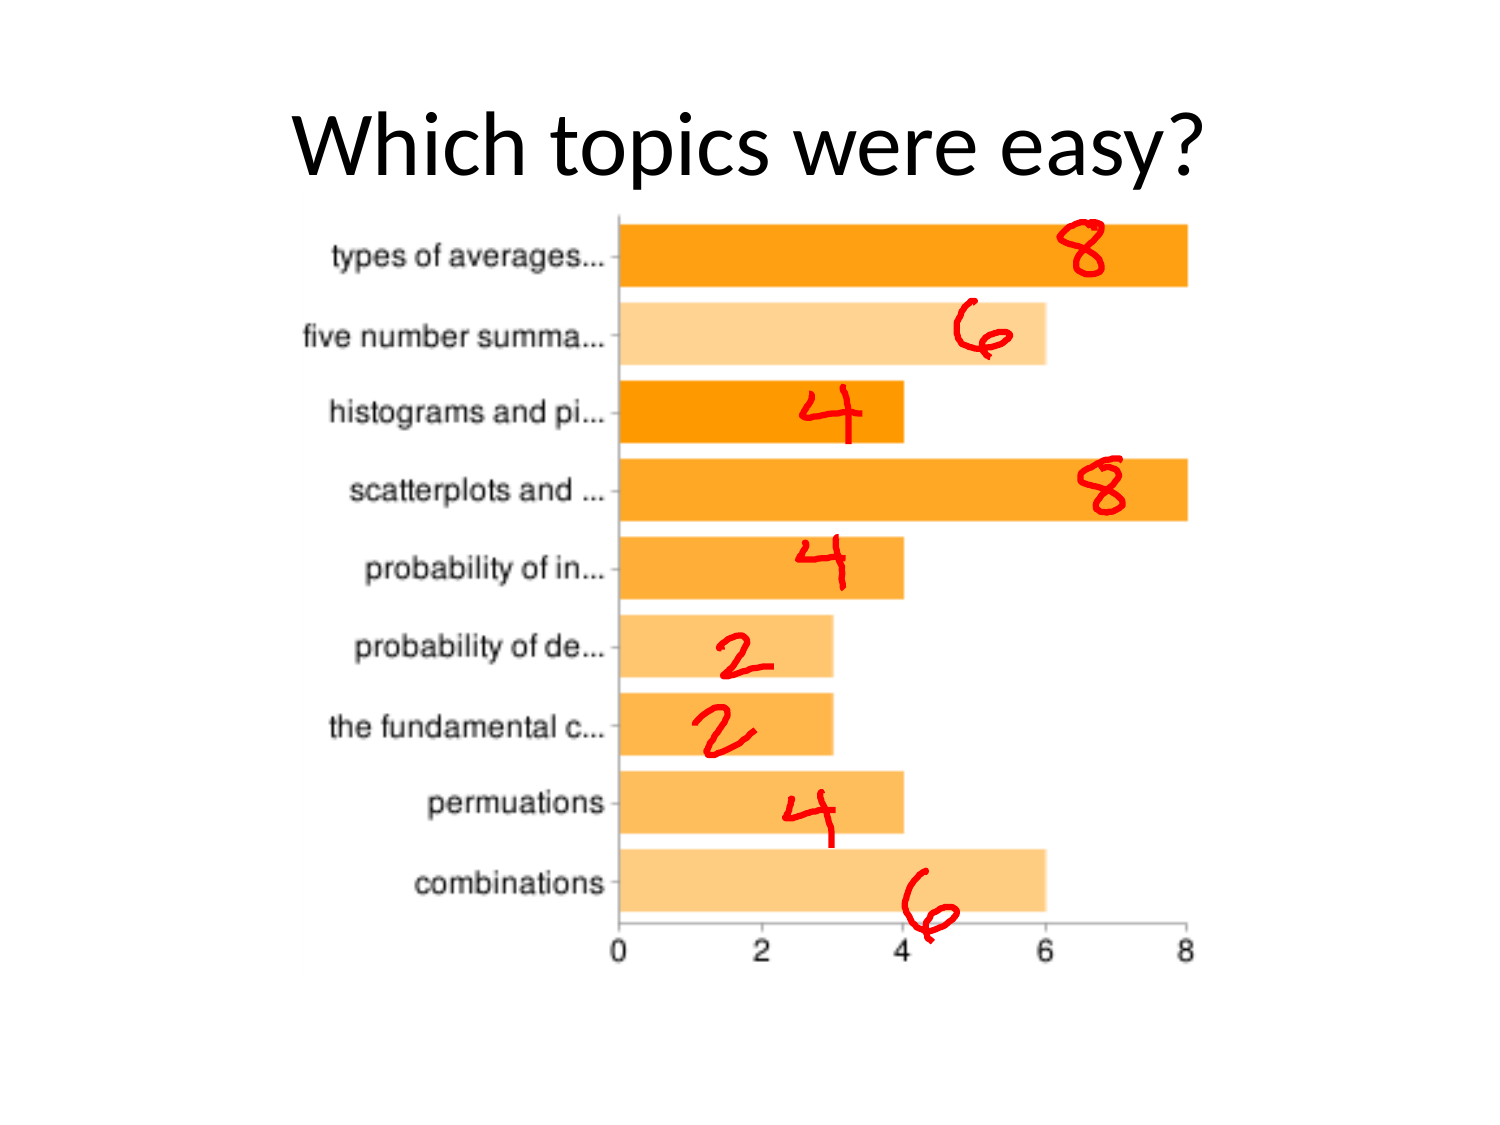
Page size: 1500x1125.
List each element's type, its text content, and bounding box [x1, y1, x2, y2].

title Which topics were easy? [75, 45, 1425, 233]
picture [301, 194, 1199, 976]
